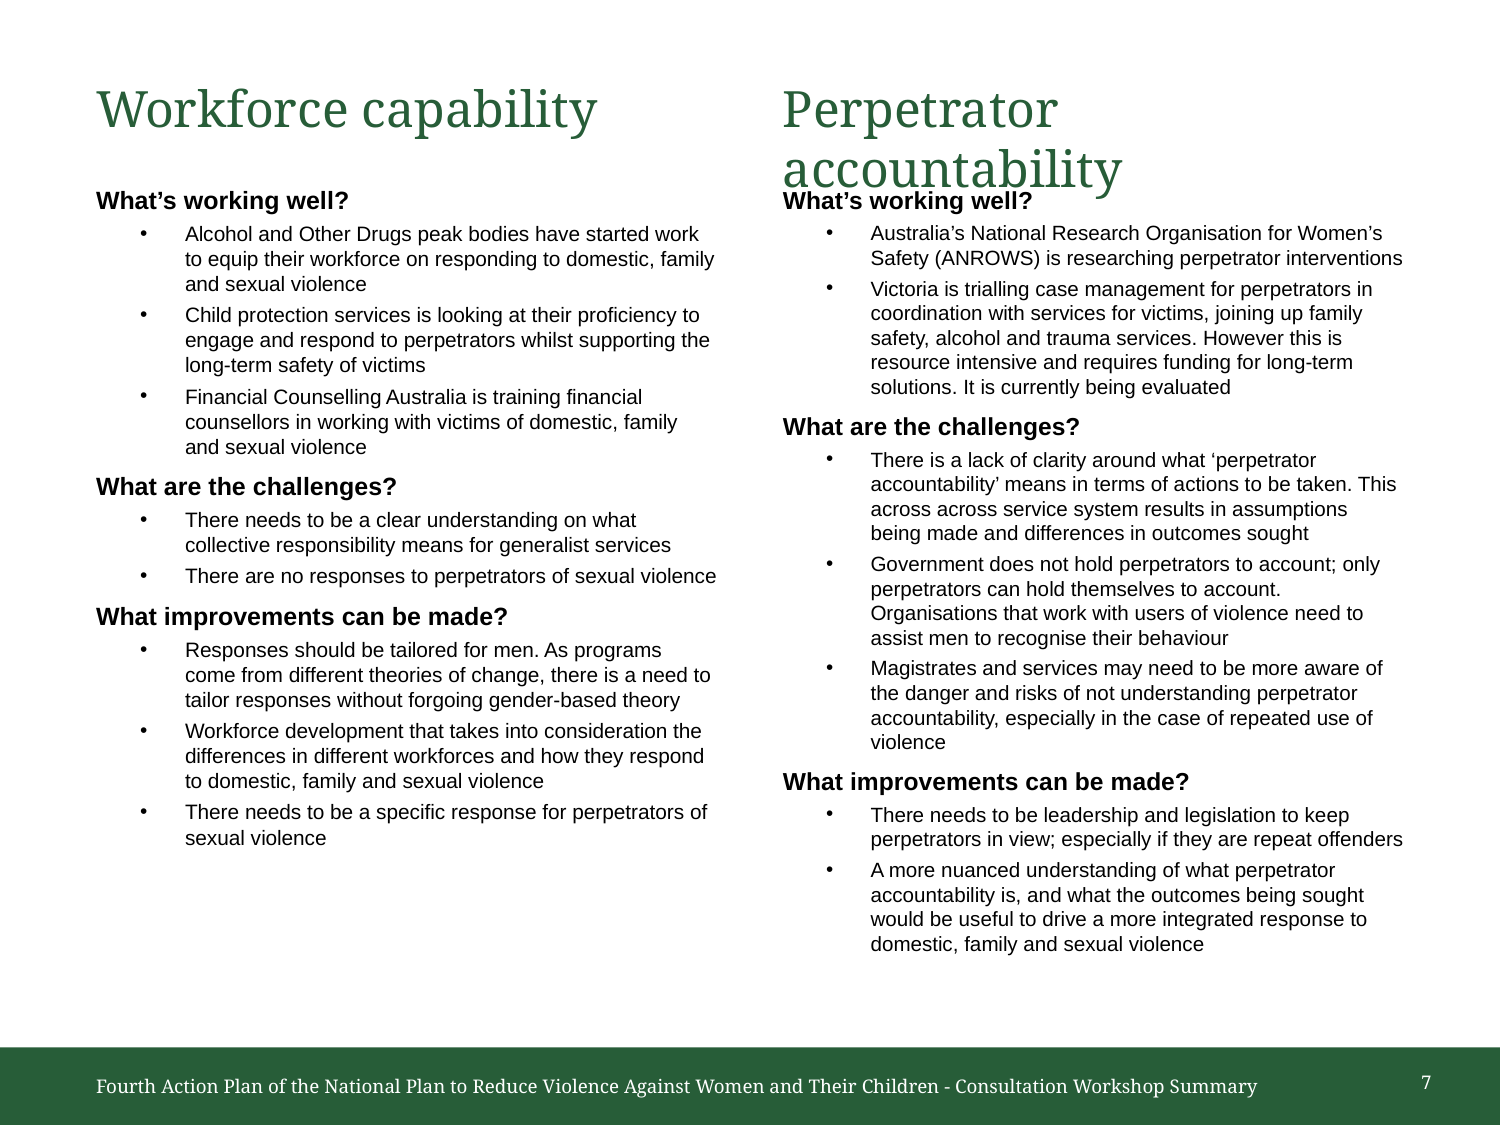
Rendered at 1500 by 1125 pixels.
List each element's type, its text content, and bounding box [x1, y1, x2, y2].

list What’s working well? Alcohol and Other Drugs peak bodies have started work to equip their workforce on responding to domestic, family and sexual violence Child protection services is looking at their proficiency to engage and respond to perpetrators whilst supporting the long-term safety of victims Financial Counselling Australia is training financial counsellors in working with victims of domestic, family and sexual violence What are the challenges? There needs to be a clear understanding on what collective responsibility means for generalist services There are no responses to perpetrators of sexual violence What improvements can be made? Responses should be tailored for men. As programs come from different theories of change, there is a need to tailor responses without forgoing gender-based theory Workforce development that takes into consideration the differences in different workforces and how they respond to domestic, family and sexual violence There needs to be a specific response for perpetrators of sexual violence [95, 184, 718, 1006]
slide_number 7 [1410, 1072, 1432, 1095]
text_box Fourth Action Plan of the National Plan to Reduce Violence Against Women and Their Children - Consultation Workshop Summary [96, 1074, 1273, 1098]
text_box What’s working well? Australia’s National Research Organisation for Women’s Safety (ANROWS) is researching perpetrator interventions Victoria is trialling case management for perpetrators in coordination with services for victims, joining up family safety, alcohol and trauma services. However this is resource intensive and requires funding for long-term solutions. It is currently being evaluated What are the challenges? There is a lack of clarity around what ‘perpetrator accountability’ means in terms of actions to be taken. This across across service system results in assumptions being made and differences in outcomes sought Government does not hold perpetrators to account; only perpetrators can hold themselves to account. Organisations that work with users of violence need to assist men to recognise their behaviour Magistrates and services may need to be more aware of the danger and risks of not understanding perpetrator accountability, especially in the case of repeated use of violence What improvements can be made? There needs to be leadership and legislation to keep perpetrators in view; especially if they are repeat offenders A more nuanced understanding of what perpetrator accountability is, and what the outcomes being sought would be useful to drive a more integrated response to domestic, family and sexual violence [782, 184, 1404, 1006]
title Workforce capability [95, 76, 718, 162]
list Perpetrator accountability [782, 76, 1405, 162]
